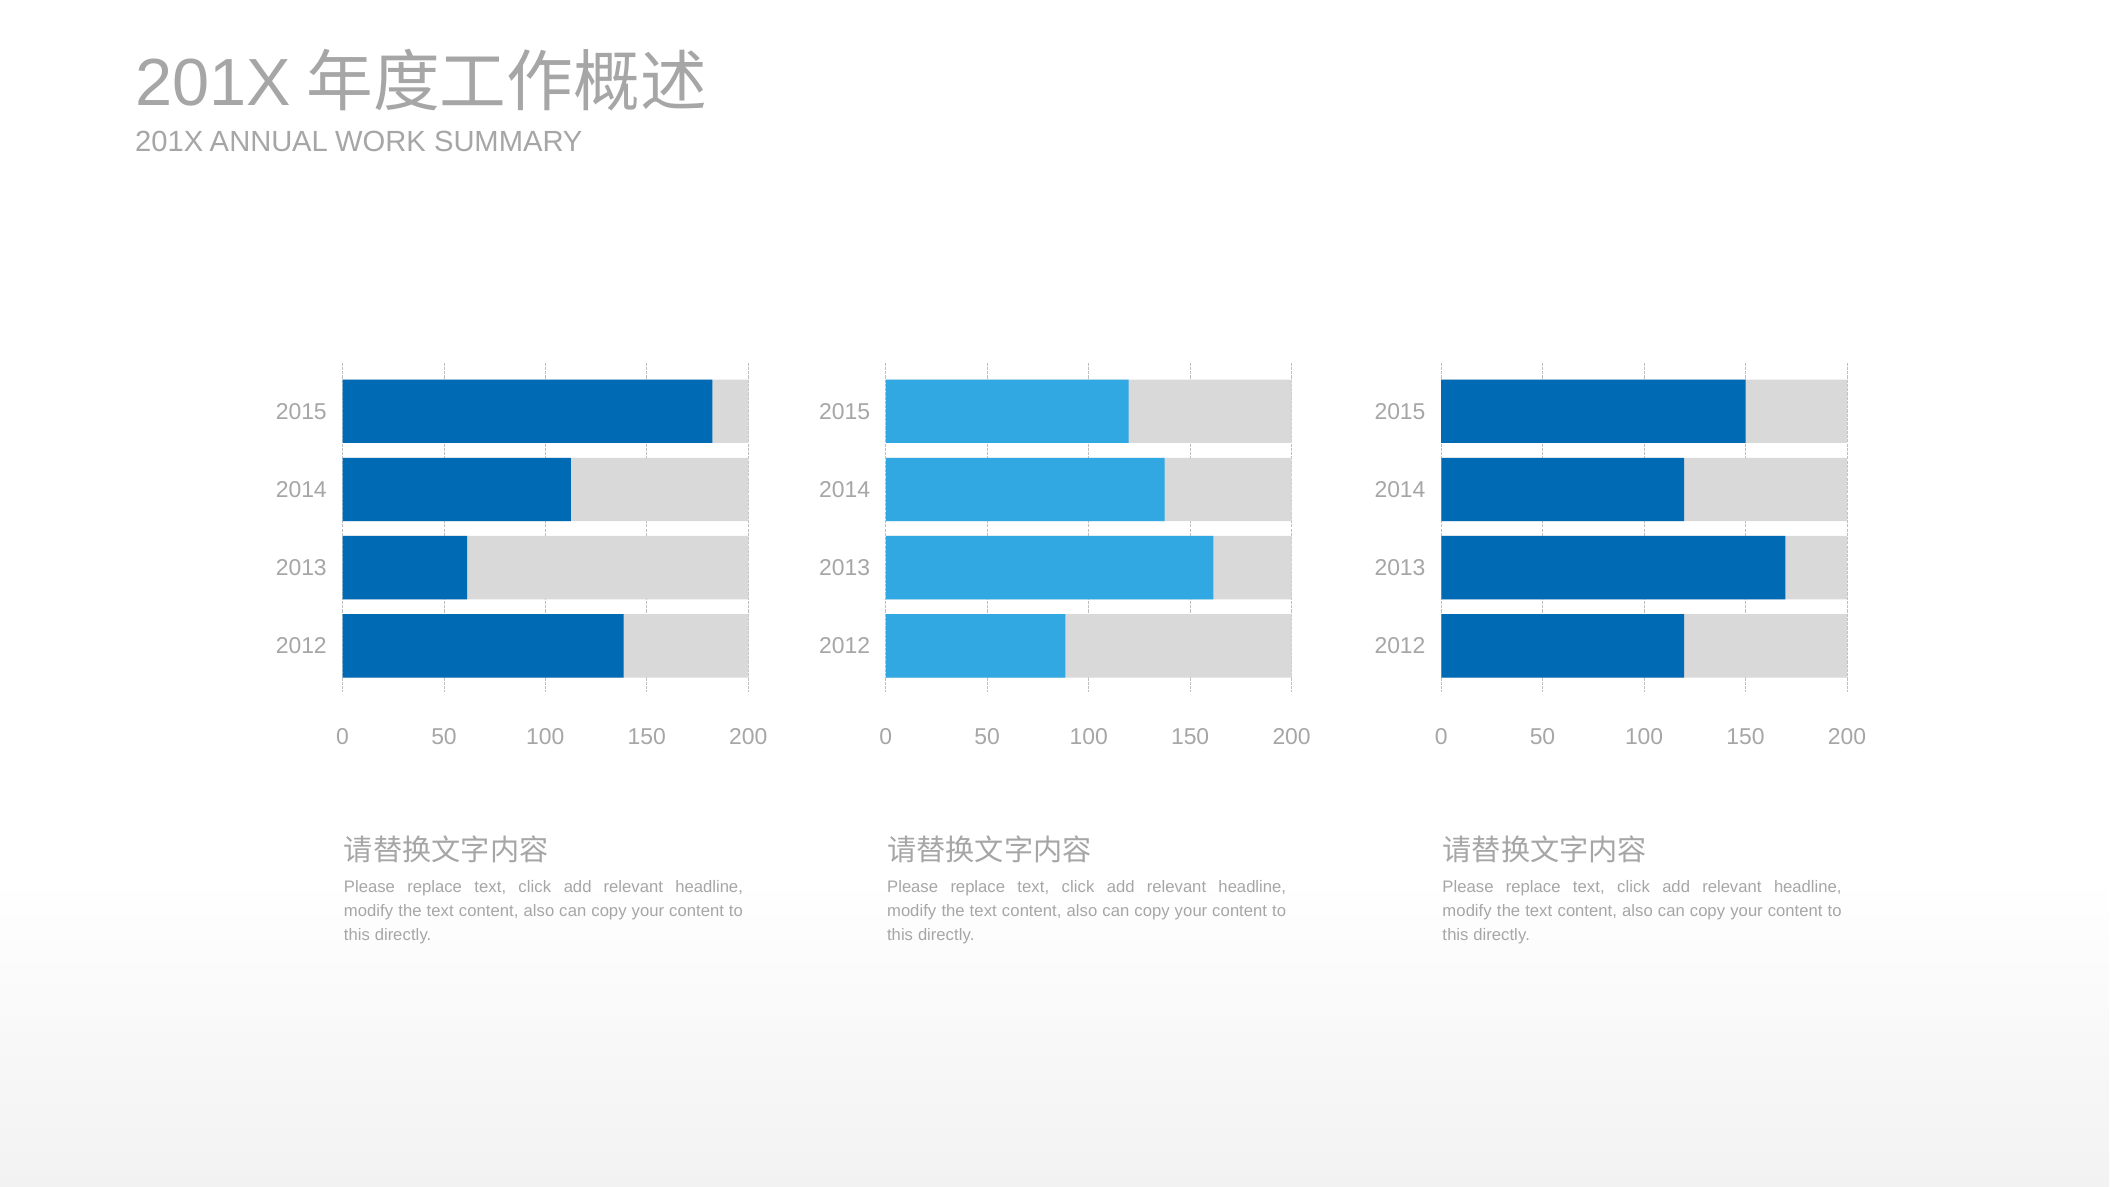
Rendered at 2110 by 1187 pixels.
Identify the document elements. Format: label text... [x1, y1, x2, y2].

text_box 201X ANNUAL WORK SUMMARY [135, 122, 596, 158]
text_box Please replace text, click add relevant headline, modify the text content, also can copy your content to this directly. [343, 871, 744, 944]
text_box Please replace text, click add relevant headline, modify the text content, also can copy your content to this directly. [887, 871, 1287, 944]
text_box 请替换文字内容 [1442, 823, 1716, 866]
text_box 201X年度工作概述 [135, 38, 783, 119]
text_box 请替换文字内容 [343, 823, 617, 866]
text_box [1358, 362, 1882, 758]
text_box Please replace text, click add relevant headline, modify the text content, also can copy your content to this directly. [1442, 871, 1843, 944]
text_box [260, 362, 783, 758]
text_box 请替换文字内容 [887, 823, 1161, 866]
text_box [803, 362, 1327, 758]
